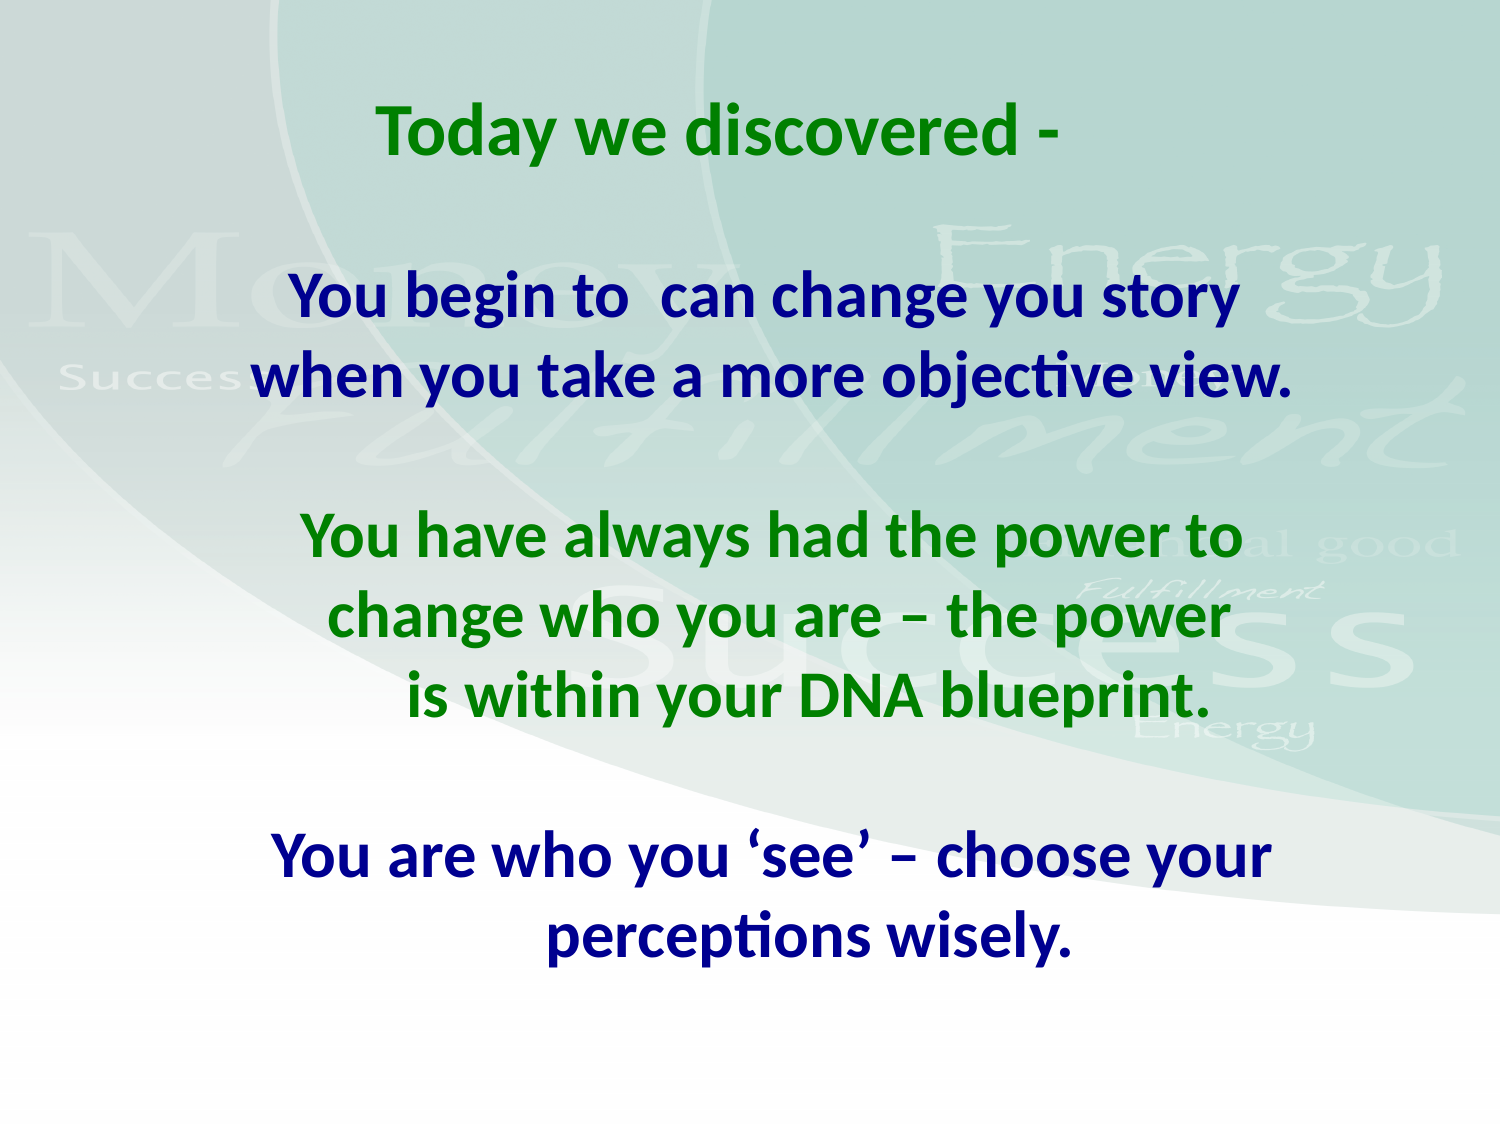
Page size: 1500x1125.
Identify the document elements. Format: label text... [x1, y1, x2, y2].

text_box Today we discovered - You begin to can change you story when you take a more objective view. You have always had the power to change who you are – the power is within your DNA blueprint. You are who you ‘see’ – choose your perceptions wisely. [138, 73, 1332, 1125]
